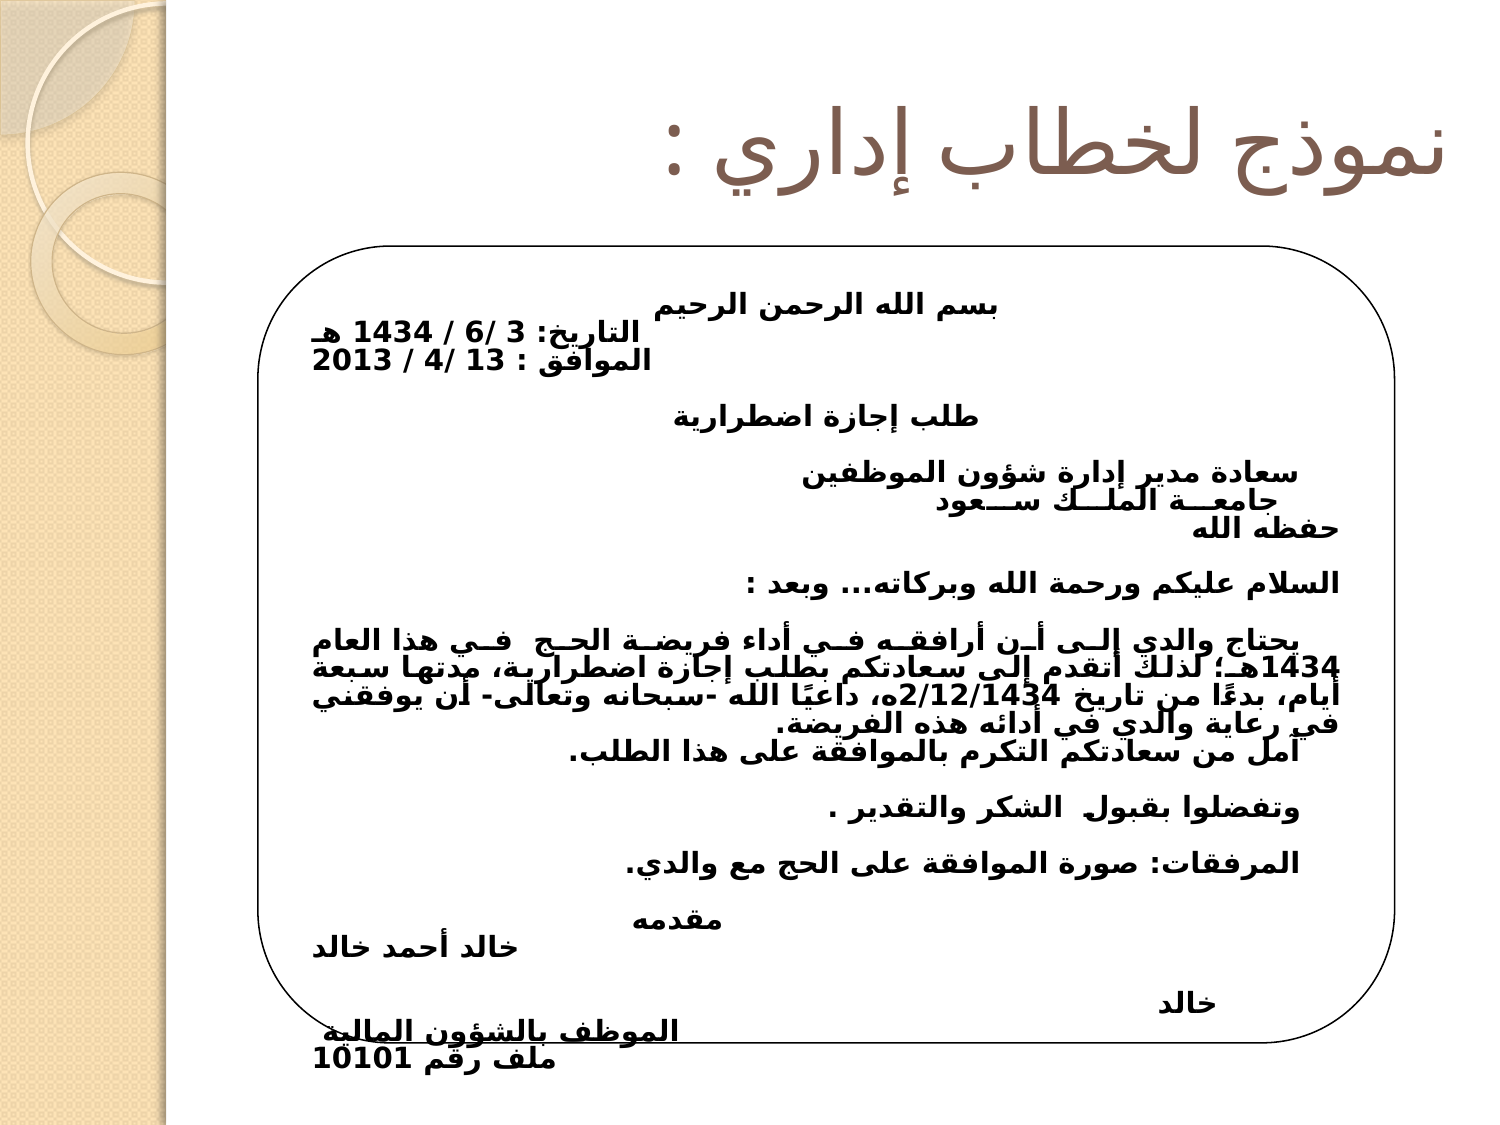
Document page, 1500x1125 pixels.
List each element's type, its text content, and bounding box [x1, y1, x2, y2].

text_box بسم الله الرحمن الرحيم التاريخ: 3 /6 / 1434 هـ الموافق : 13 /4 / 2013 طلب إجازة اضطرارية سعادة مدير إدارة شؤون الموظفين جامعة الملك سعود حفظه الله السلام عليكم ورحمة الله وبركاته... وبعد : يحتاج والدي إلى أن أرافقه في أداء فريضة الحج في هذا العام 1434هـ؛ لذلك أتقدم إلى سعادتكم بطلب إجازة اضطرارية، مدتها سبعة أيام، بدءًا من تاريخ 2/12/1434ه، داعيًا الله -سبحانه وتعالى- أن يوفقني في رعاية والدي في أدائه هذه الفريضة. آمل من سعادتكم التكرم بالموافقة على هذا الطلب. وتفضلوا بقبول الشكر والتقدير . المرفقات: صورة الموافقة على الحج مع والدي. مقدمه خالد أحمد خالد خالد الموظف بالشؤون المالية ملف رقم 10101 [257, 246, 1395, 1043]
title نموذج لخطاب إداري : [235, 45, 1466, 233]
